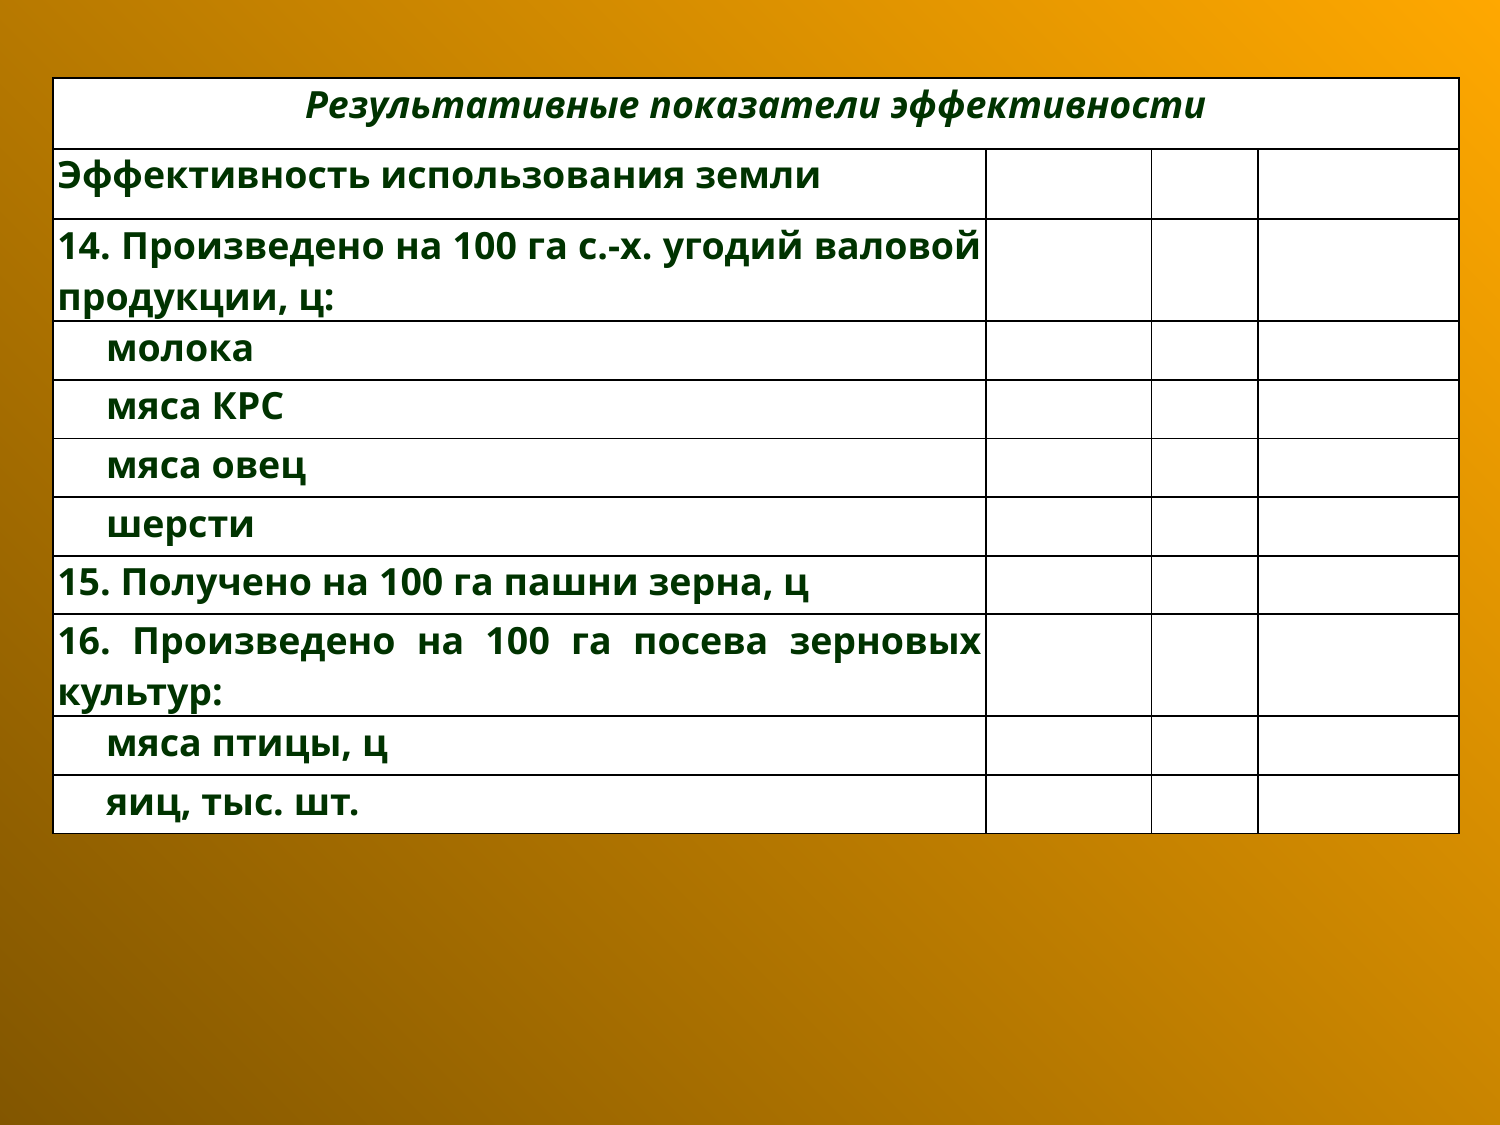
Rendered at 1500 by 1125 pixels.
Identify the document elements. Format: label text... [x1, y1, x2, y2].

table_cell [987, 498, 1151, 555]
table_cell [1259, 322, 1458, 379]
table_cell [1152, 615, 1257, 715]
table_cell яиц, тыс. шт. [54, 776, 985, 833]
table_cell 15. Получено на 100 га пашни зерна, ц [54, 557, 985, 613]
table_cell [987, 717, 1151, 774]
table_cell [1259, 717, 1458, 774]
table_cell [1152, 322, 1257, 379]
table_cell молока [54, 322, 985, 379]
table_header Результативные показатели эффективности [54, 79, 1458, 148]
table_cell [1259, 498, 1458, 555]
table_cell [1152, 150, 1257, 218]
table_cell [987, 776, 1151, 833]
table_cell 16. Произведено на 100 га посева зерновых культур: [54, 615, 985, 715]
table_cell [1152, 220, 1257, 320]
table_cell [1259, 557, 1458, 613]
table_cell [1259, 220, 1458, 320]
table_cell [987, 150, 1151, 218]
table_cell [987, 322, 1151, 379]
table_cell [1259, 615, 1458, 715]
table_cell Эффективность использования земли [54, 150, 985, 218]
table_cell [987, 220, 1151, 320]
table_cell [1259, 439, 1458, 496]
table_cell шерсти [54, 498, 985, 555]
table_cell [1152, 381, 1257, 438]
table_cell [987, 439, 1151, 496]
table_cell [1259, 776, 1458, 833]
table_cell [987, 557, 1151, 613]
table_cell [1152, 557, 1257, 613]
table_cell [1152, 439, 1257, 496]
table_cell [987, 381, 1151, 438]
table_cell [1259, 381, 1458, 438]
table_cell мяса овец [54, 439, 985, 496]
table_cell [1152, 776, 1257, 833]
table_cell мяса КРС [54, 381, 985, 438]
table_cell мяса птицы, ц [54, 717, 985, 774]
table_cell [1152, 498, 1257, 555]
table_cell [987, 615, 1151, 715]
table_cell [1259, 150, 1458, 218]
table_cell [1152, 717, 1257, 774]
table_cell 14. Произведено на 100 га с.-х. угодий валовой продукции, ц: [54, 220, 985, 320]
